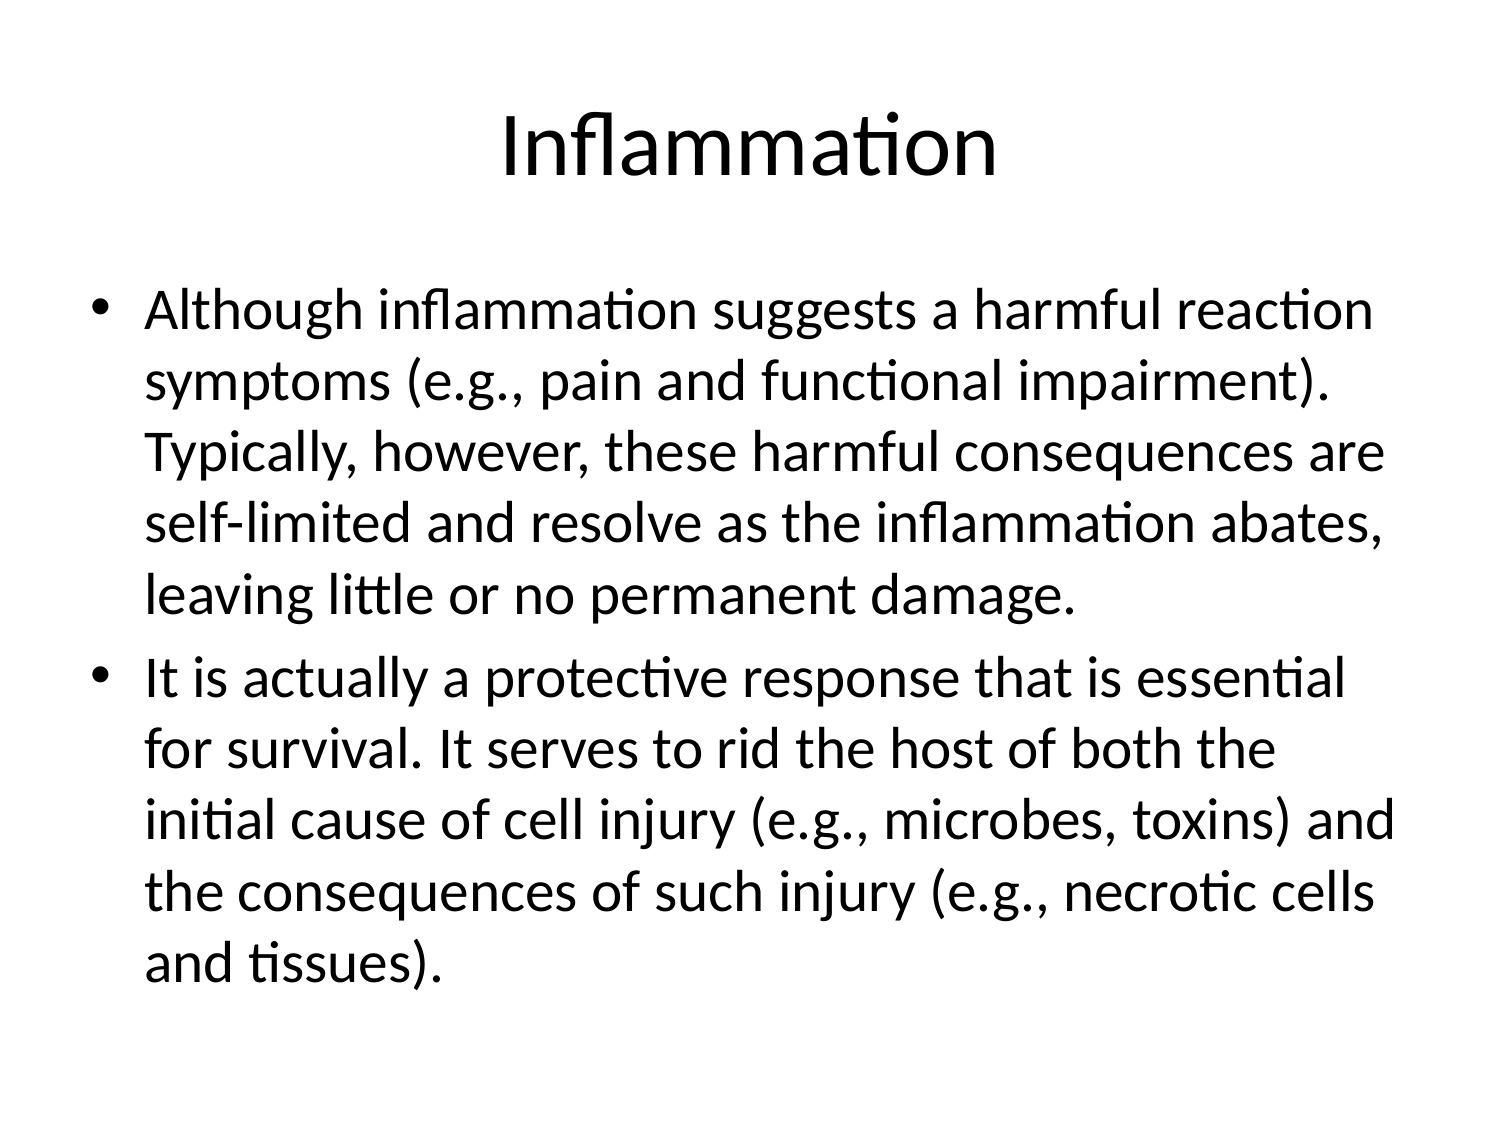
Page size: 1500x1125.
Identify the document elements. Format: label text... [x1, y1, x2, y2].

title Inflammation [75, 45, 1425, 233]
list Although inflammation suggests a harmful reaction symptoms (e.g., pain and functional impairment). Typically, however, these harmful consequences are self-limited and resolve as the inflammation abates, leaving little or no permanent damage. It is actually a protective response that is essential for survival. It serves to rid the host of both the initial cause of cell injury (e.g., microbes, toxins) and the consequences of such injury (e.g., necrotic cells and tissues). [75, 262, 1425, 1005]
